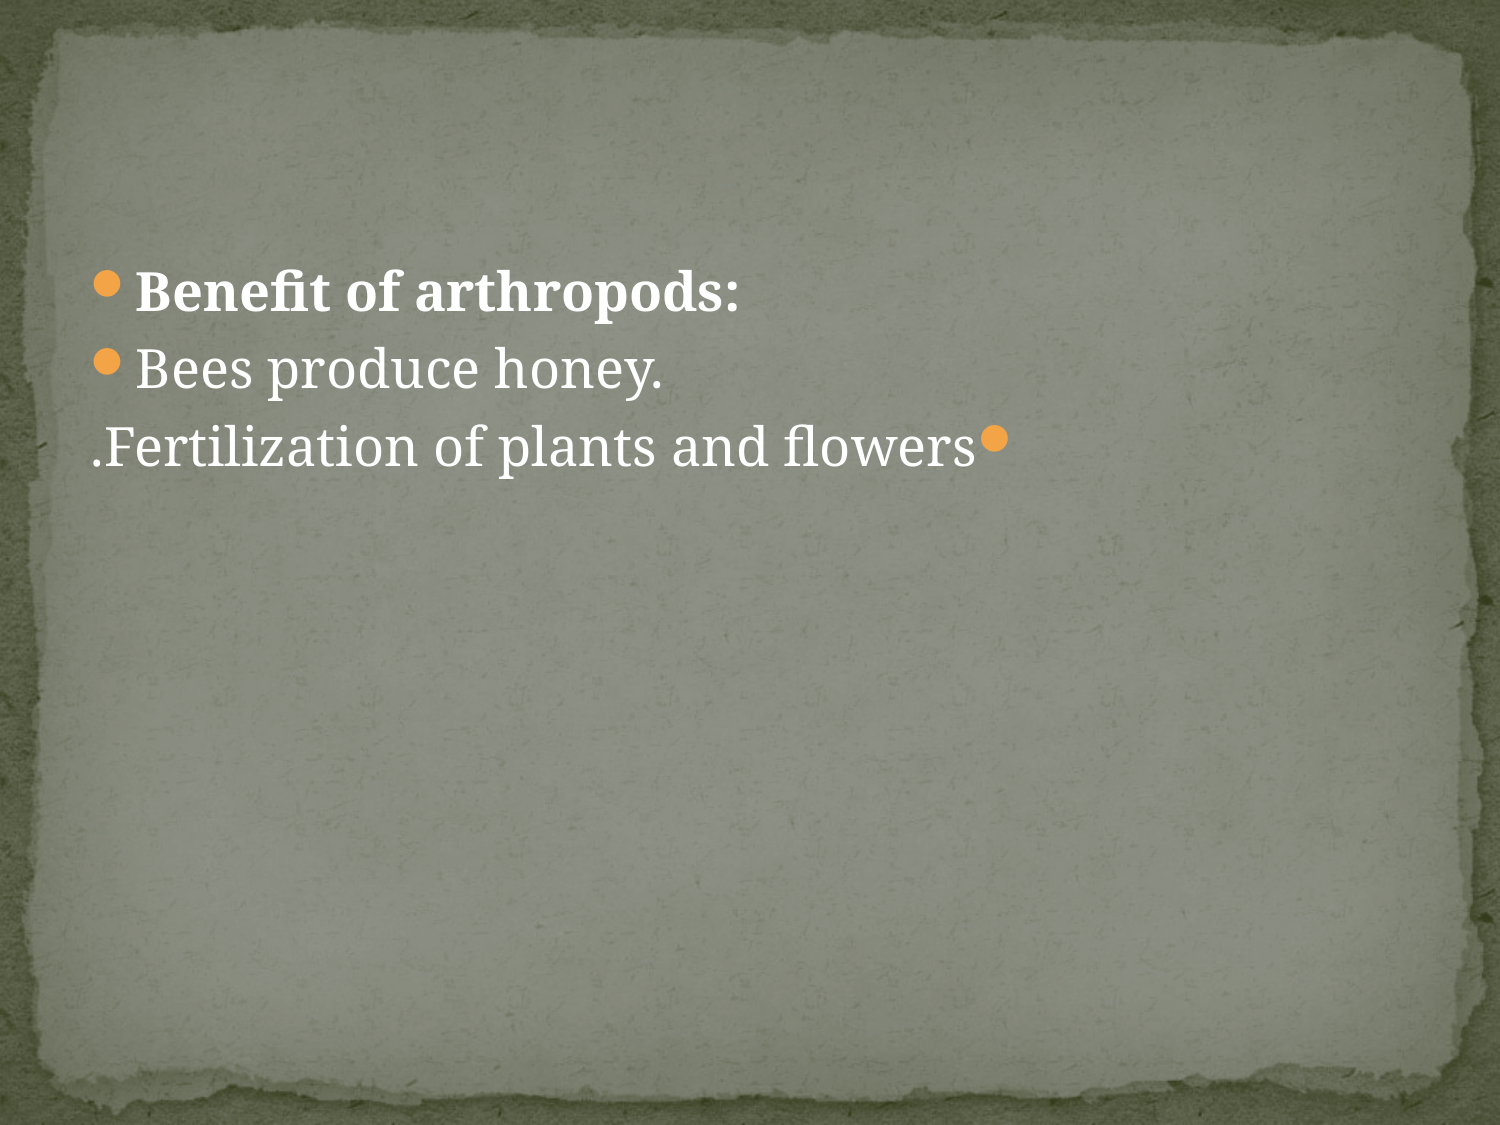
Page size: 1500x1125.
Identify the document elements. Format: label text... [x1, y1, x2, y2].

list Benefit of arthropods: Bees produce honey. Fertilization of plants and flowers. [75, 249, 1425, 1000]
